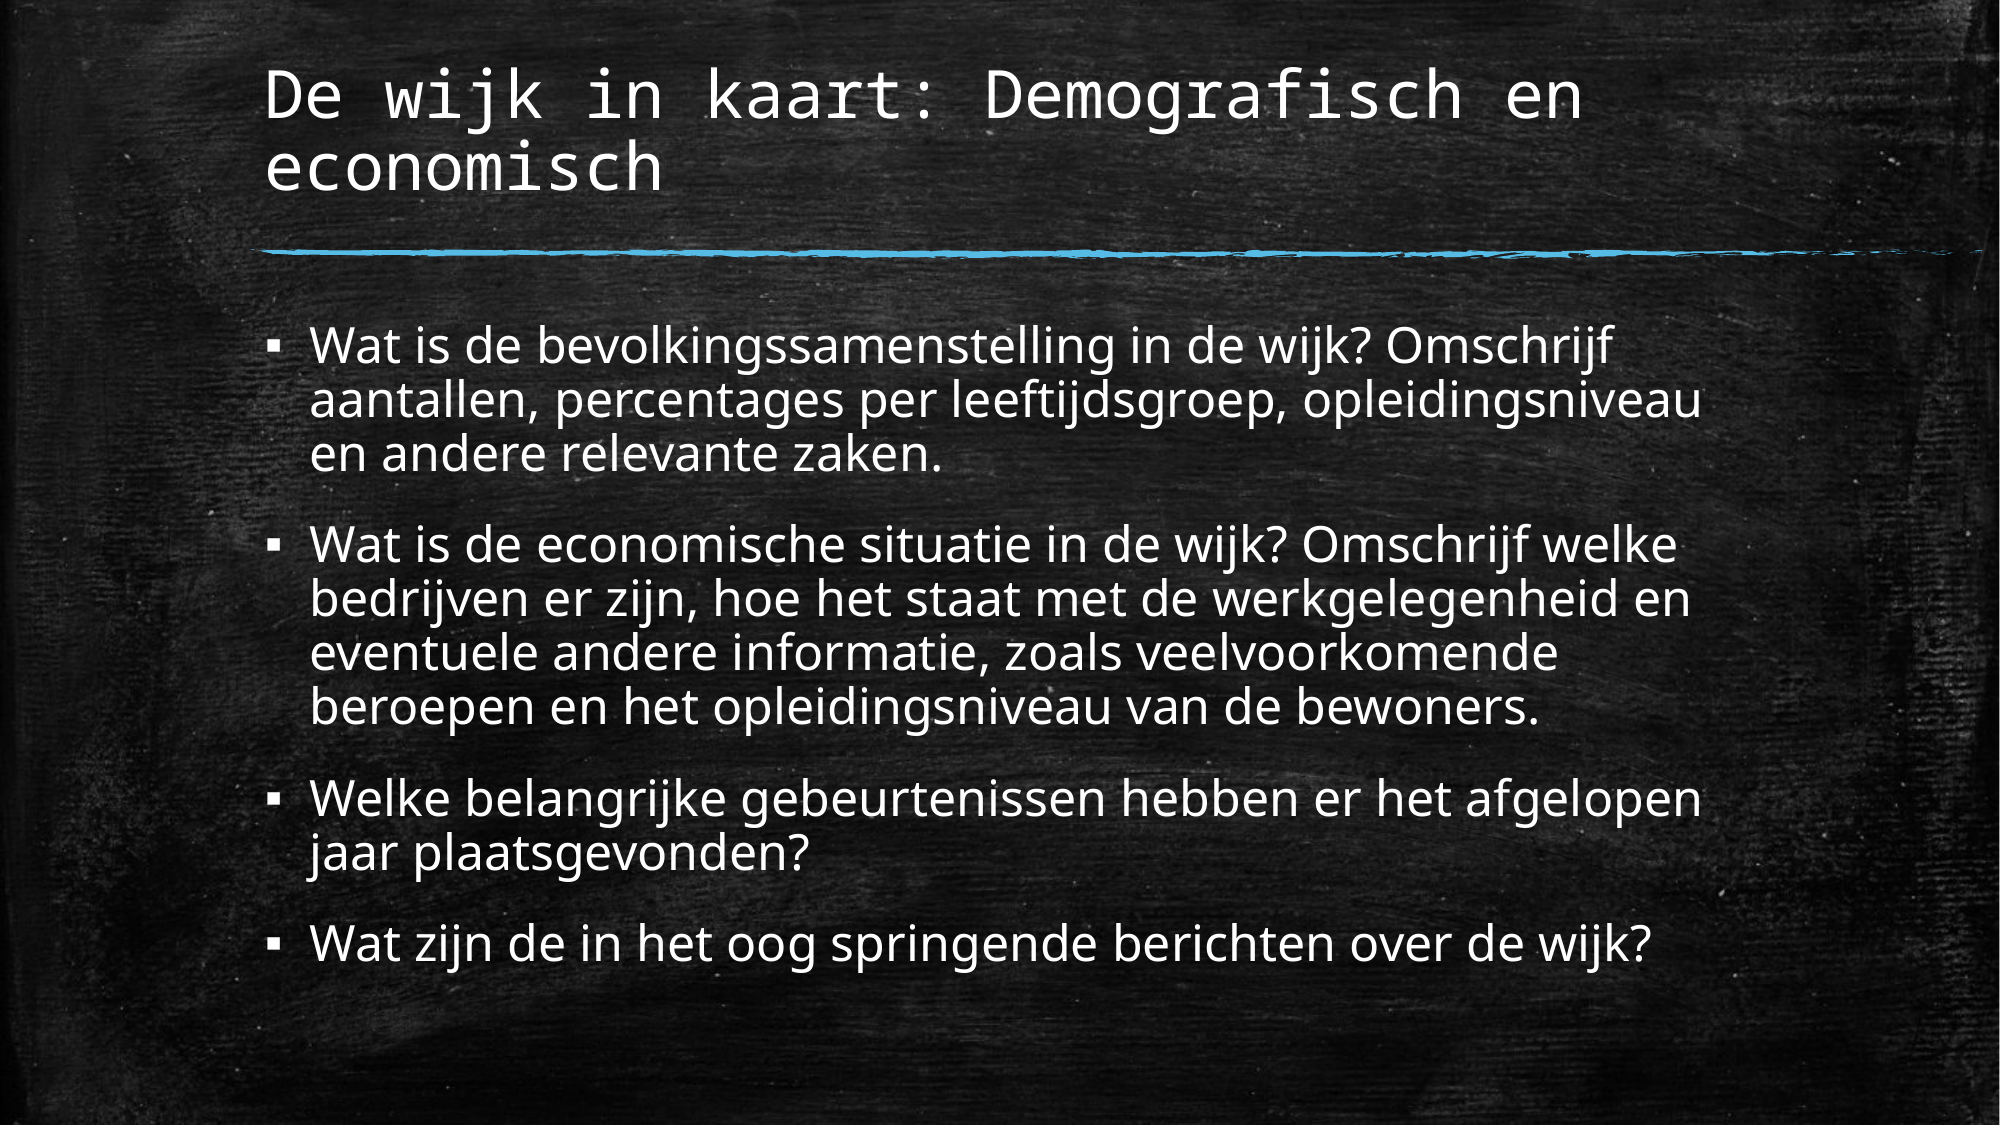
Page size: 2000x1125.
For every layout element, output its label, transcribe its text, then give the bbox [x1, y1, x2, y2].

title De wijk in kaart: Demografisch en economisch [249, 45, 1957, 213]
list Wat is de bevolkingssamenstelling in de wijk? Omschrijf aantallen, percentages per leeftijdsgroep, opleidingsniveau en andere relevante zaken. Wat is de economische situatie in de wijk? Omschrijf welke bedrijven er zijn, hoe het staat met de werkgelegenheid en eventuele andere informatie, zoals veelvoorkomende beroepen en het opleidingsniveau van de bewoners. Welke belangrijke gebeurtenissen hebben er het afgelopen jaar plaatsgevonden? Wat zijn de in het oog springende berichten over de wijk? [249, 312, 1750, 1013]
